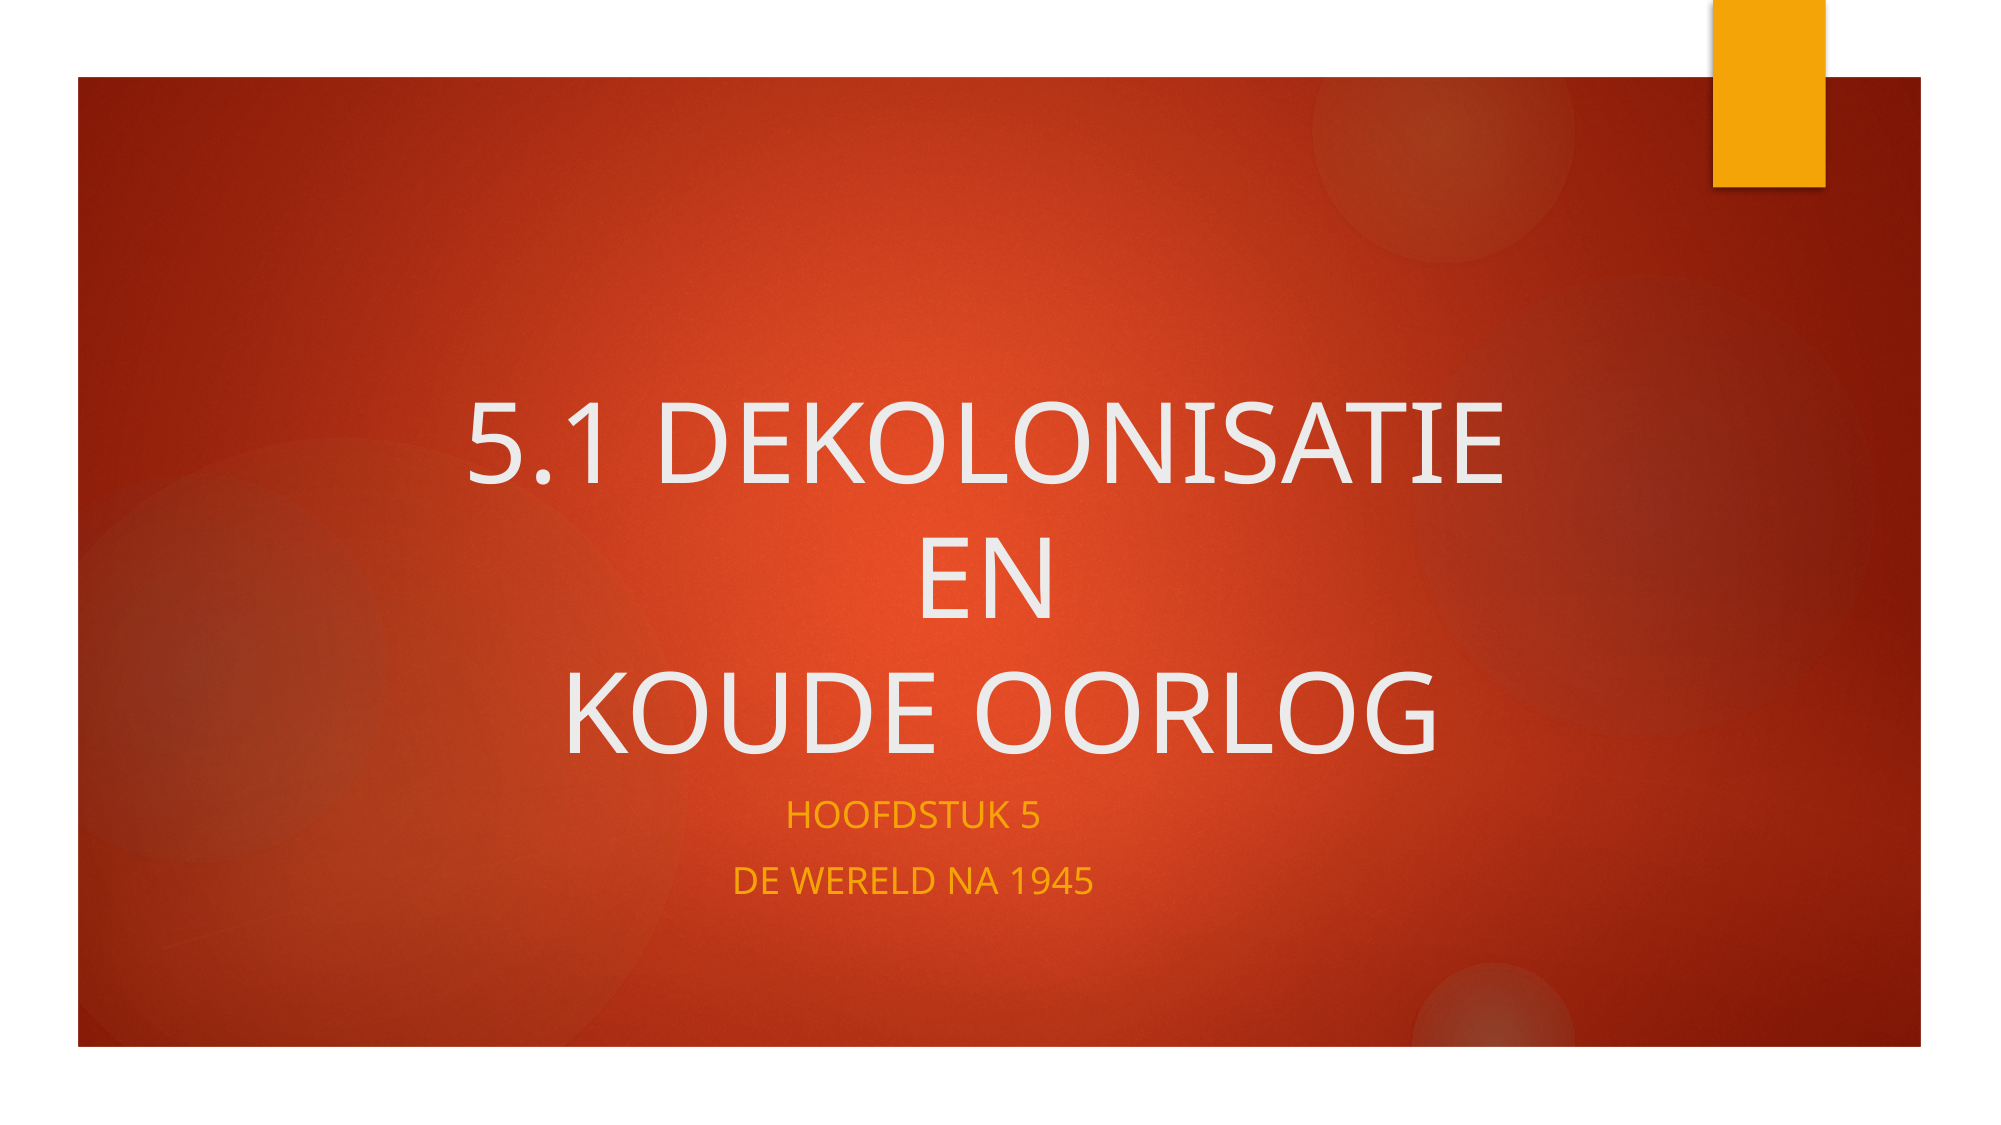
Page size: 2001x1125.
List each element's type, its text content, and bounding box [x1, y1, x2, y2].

subtitle HOOFDSTUK 5 DE WERELD NA 1945 [189, 783, 1638, 925]
title 5.1 DEKOLONISATIE EN KOUDE OORLOG [81, 344, 1921, 784]
